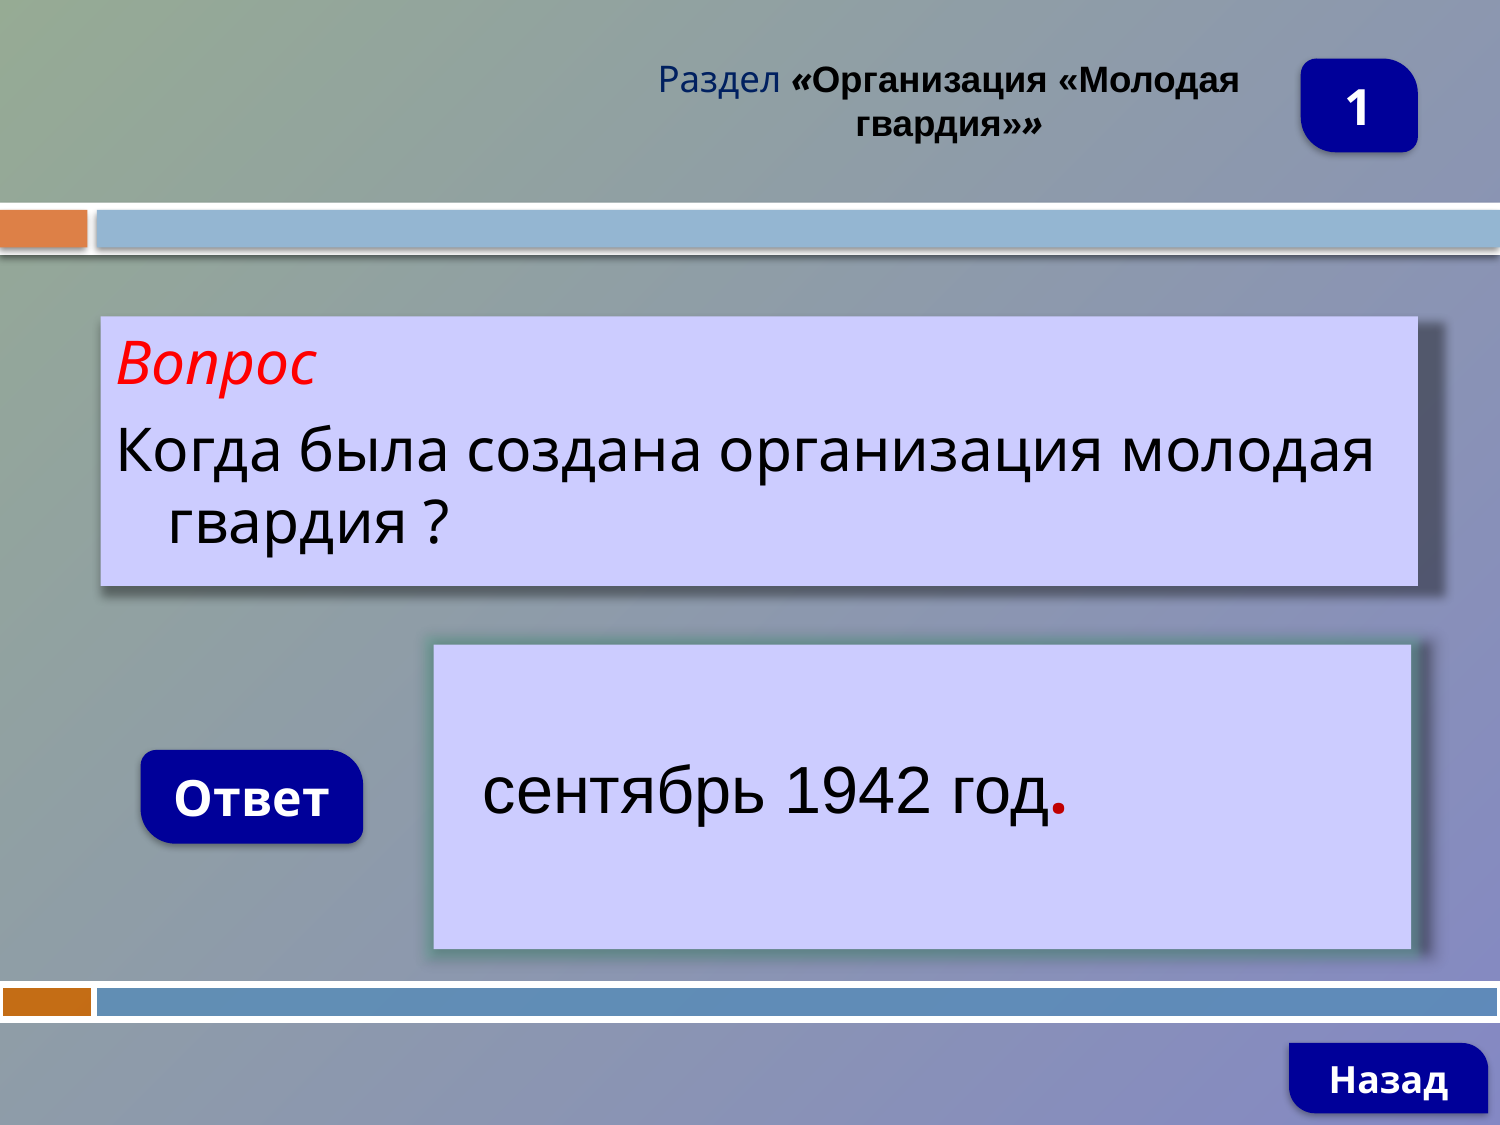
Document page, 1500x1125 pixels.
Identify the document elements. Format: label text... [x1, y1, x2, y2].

text_box [0, 983, 92, 1021]
list Вопрос Когда была создана организация молодая гвардия ? [100, 316, 1419, 587]
text_box Назад [1289, 1042, 1489, 1114]
text_box сентябрь 1942 год. [433, 644, 1412, 950]
text_box Ответ [140, 749, 364, 844]
text_box [92, 983, 1500, 1021]
text_box 1 [1300, 58, 1418, 153]
text_box Раздел «Организация «Молодая гвардия»» [632, 46, 1266, 153]
